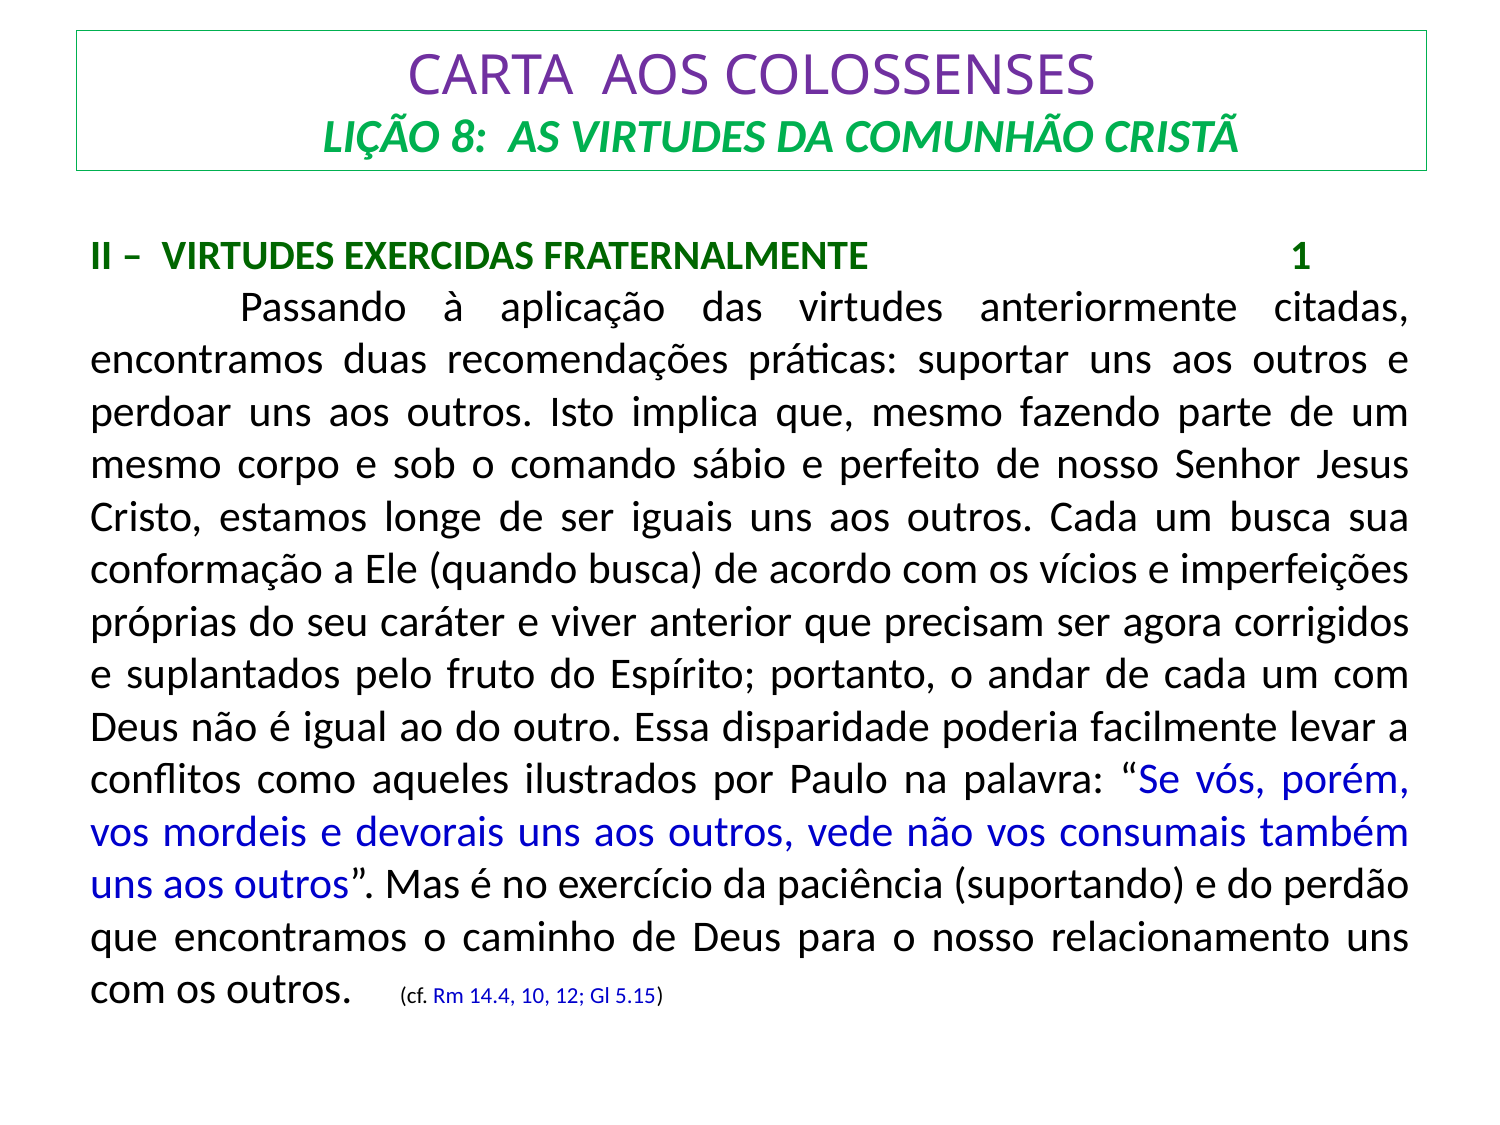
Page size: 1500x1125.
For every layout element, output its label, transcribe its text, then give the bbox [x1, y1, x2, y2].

list II – VIRTUDES EXERCIDAS FRATERNALMENTE 1 Passando à aplicação das virtudes anteriormente citadas, encontramos duas recomendações práticas: suportar uns aos outros e perdoar uns aos outros. Isto implica que, mesmo fazendo parte de um mesmo corpo e sob o comando sábio e perfeito de nosso Senhor Jesus Cristo, estamos longe de ser iguais uns aos outros. Cada um busca sua conformação a Ele (quando busca) de acordo com os vícios e imperfeições próprias do seu caráter e viver anterior que precisam ser agora corrigidos e suplantados pelo fruto do Espírito; portanto, o andar de cada um com Deus não é igual ao do outro. Essa disparidade poderia facilmente levar a conflitos como aqueles ilustrados por Paulo na palavra: “Se vós, porém, vos mordeis e devorais uns aos outros, vede não vos consumais também uns aos outros”. Mas é no exercício da paciência (suportando) e do perdão que encontramos o caminho de Deus para o nosso relacionamento uns com os outros. (cf. Rm 14.4, 10, 12; Gl 5.15) [75, 219, 1425, 1059]
title CARTA AOS COLOSSENSES LIÇÃO 8: AS VIRTUDES DA COMUNHÃO CRISTÃ [76, 30, 1427, 171]
